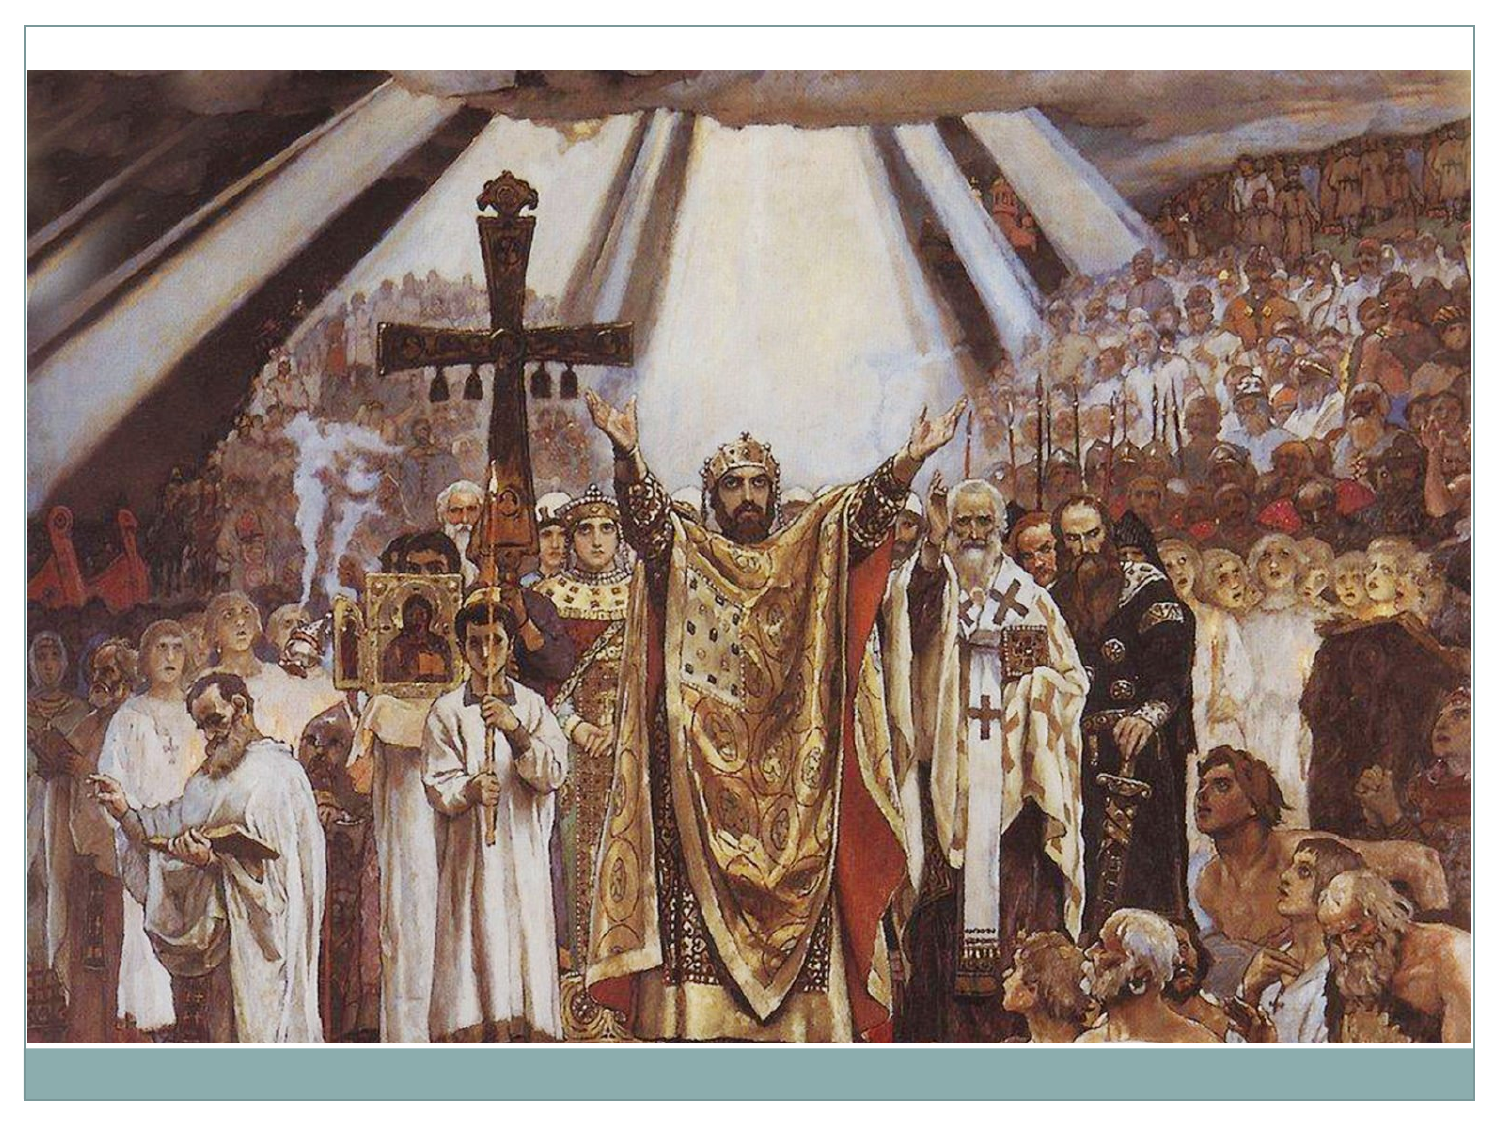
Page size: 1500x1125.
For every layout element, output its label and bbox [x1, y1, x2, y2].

list [26, 70, 1471, 1044]
